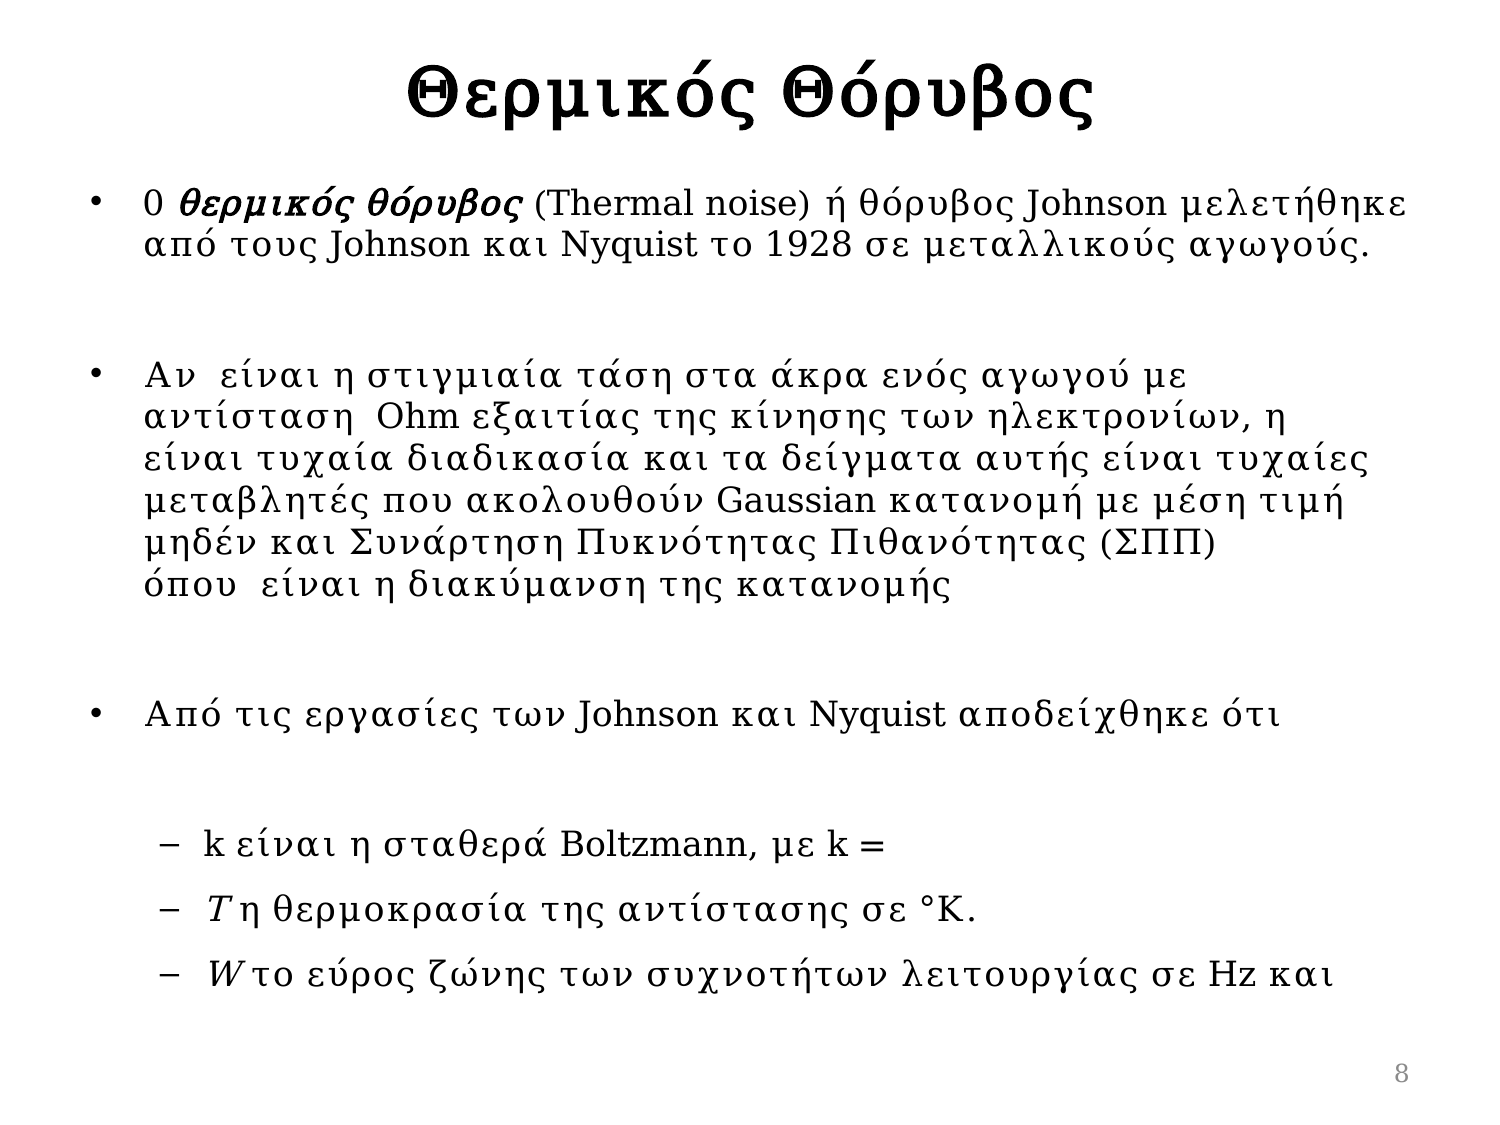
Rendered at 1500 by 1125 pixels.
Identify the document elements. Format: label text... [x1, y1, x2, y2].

title Θερμικός Θόρυβος [75, 19, 1425, 159]
slide_number 8 [1222, 1042, 1425, 1103]
